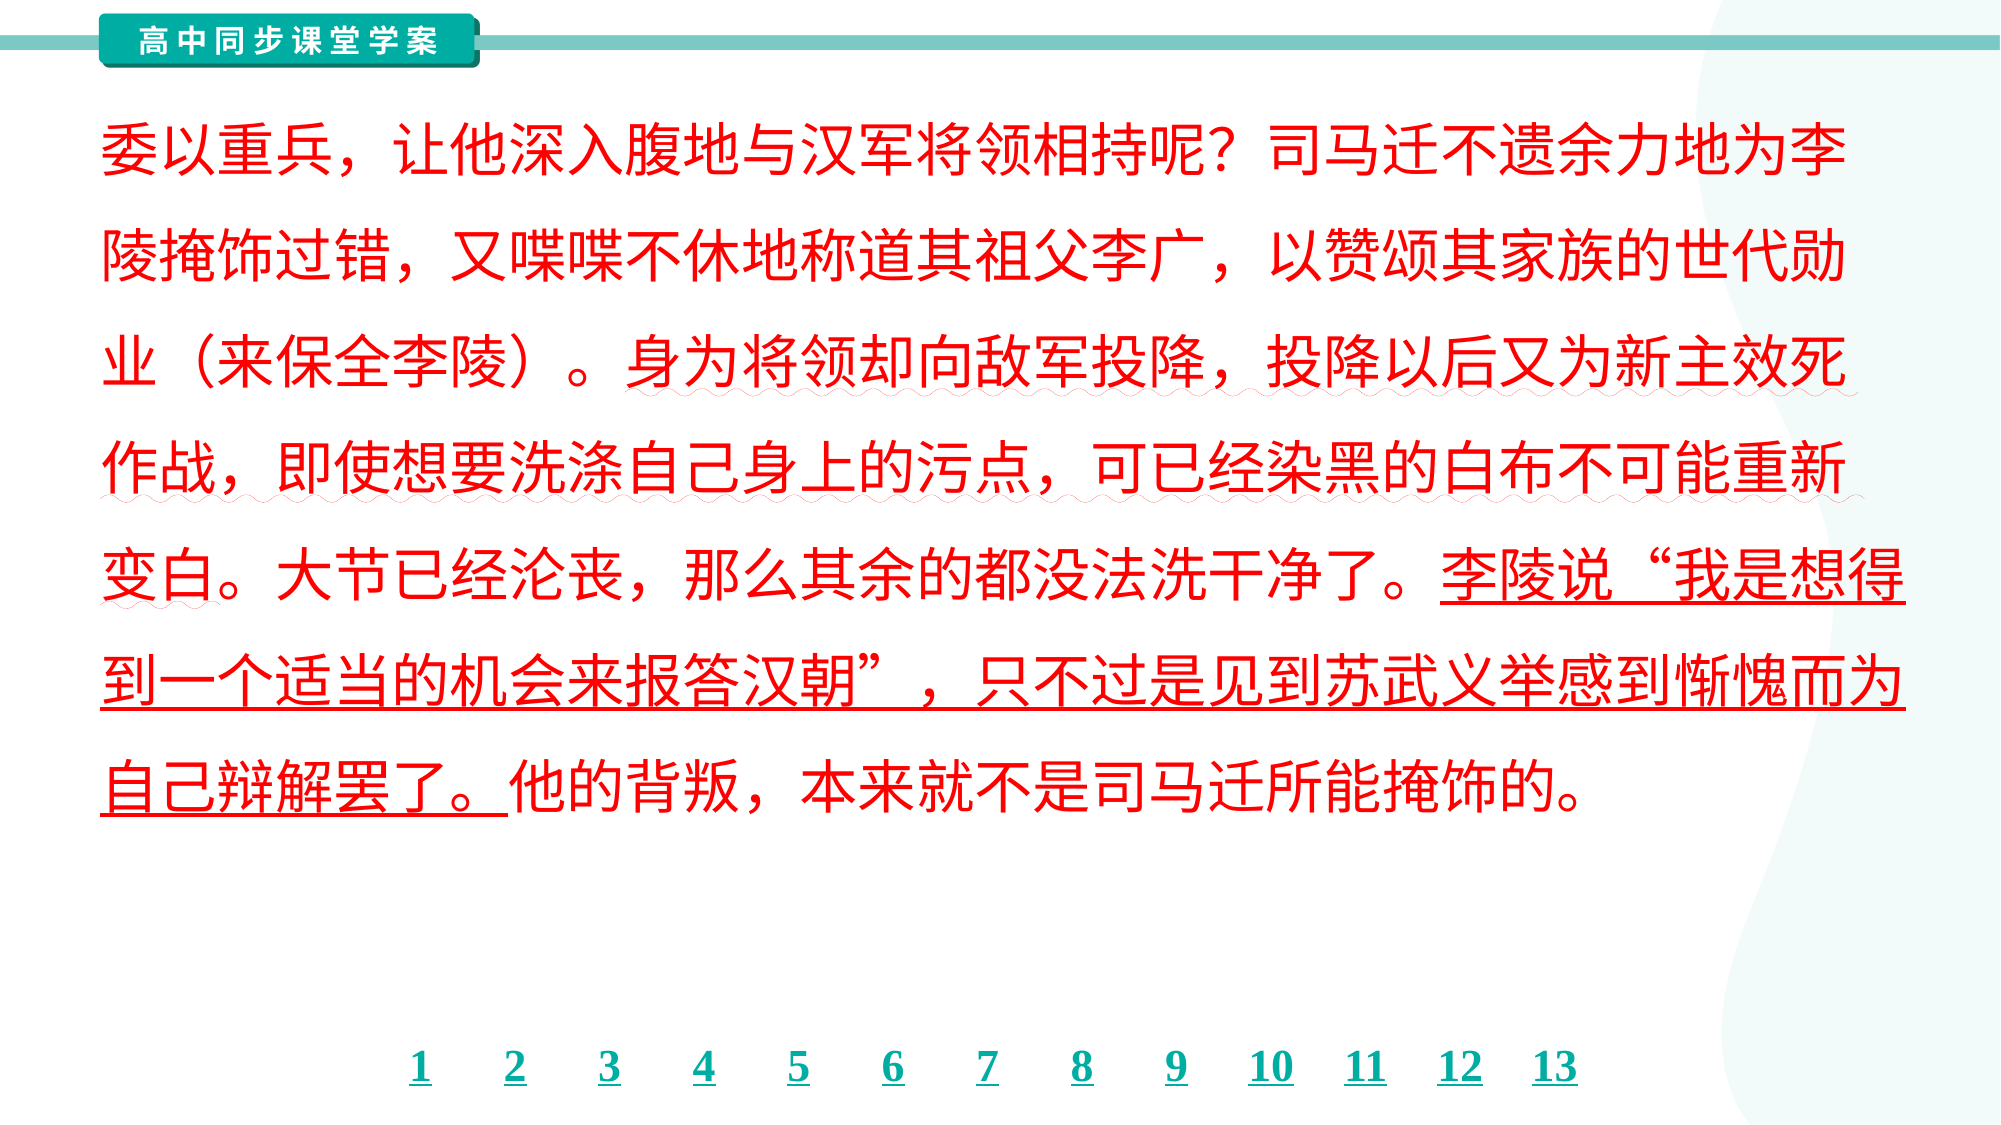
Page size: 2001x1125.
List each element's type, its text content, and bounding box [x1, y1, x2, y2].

picture [0, 0, 2000, 1125]
text_box 委以重兵，让他深入腹地与汉军将领相持呢？司马迁不遗余力地为李 陵掩饰过错，又喋喋不休地称道其祖父李广，以赞颂其家族的世代勋 业（来保全李陵）。身为将领却向敌军投降，投降以后又为新主效死 作战，即使想要洗涤自己身上的污点，可已经染黑的白布不可能重新 变白。大节已经沦丧，那么其余的都没法洗干净了。李陵说“我是想得 到一个适当的机会来报答汉朝”，只不过是见到苏武义举感到惭愧而为 自己辩解罢了。他的背叛，本来就不是司马迁所能掩饰的。 [100, 76, 1899, 821]
